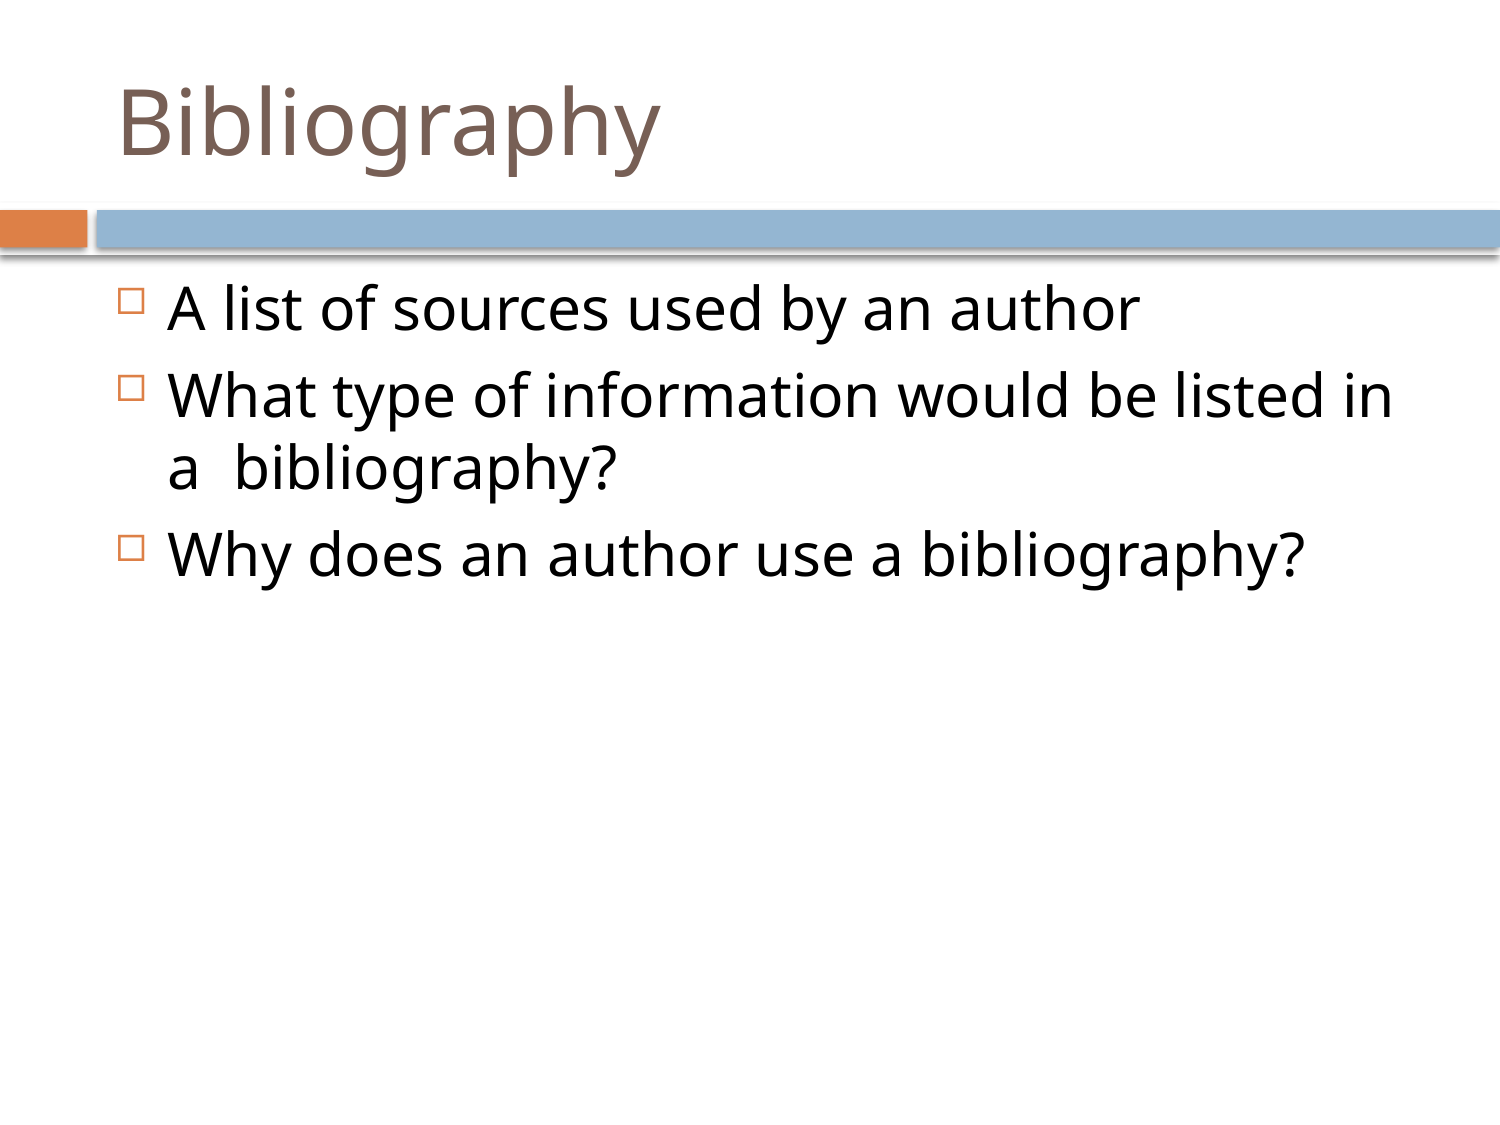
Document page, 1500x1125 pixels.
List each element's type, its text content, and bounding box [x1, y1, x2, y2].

title Bibliography [100, 37, 1438, 200]
list A list of sources used by an author What type of information would be listed in a bibliography? Why does an author use a bibliography? [100, 262, 1438, 1000]
